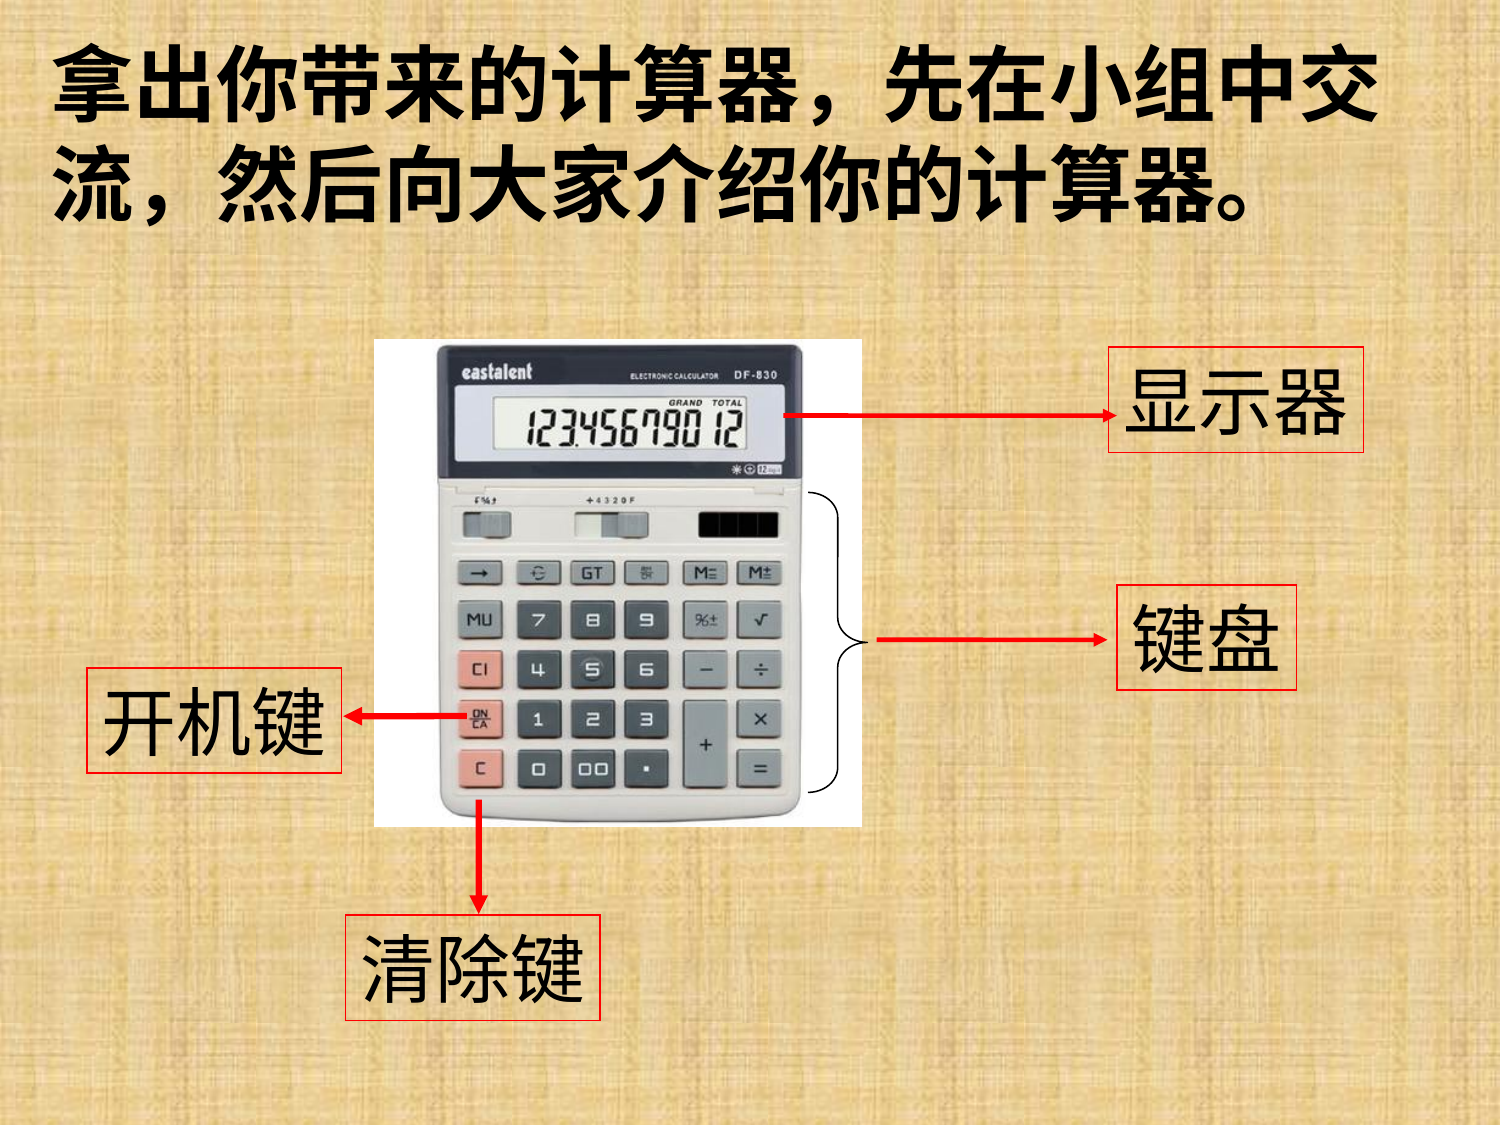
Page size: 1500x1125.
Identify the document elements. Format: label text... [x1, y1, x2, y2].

text_box [343, 709, 368, 723]
text_box 开机键 [86, 667, 342, 774]
text_box 显示器 [1108, 347, 1364, 453]
text_box [868, 409, 1117, 422]
text_box 清除键 [345, 915, 601, 1021]
text_box [472, 837, 485, 915]
text_box 键盘 [1117, 584, 1297, 691]
picture [0, 0, 1500, 1125]
text_box 拿出你带来的计算器，先在小组中交流，然后向大家介绍你的计算器。 [35, 24, 1437, 240]
text_box [876, 633, 1108, 647]
